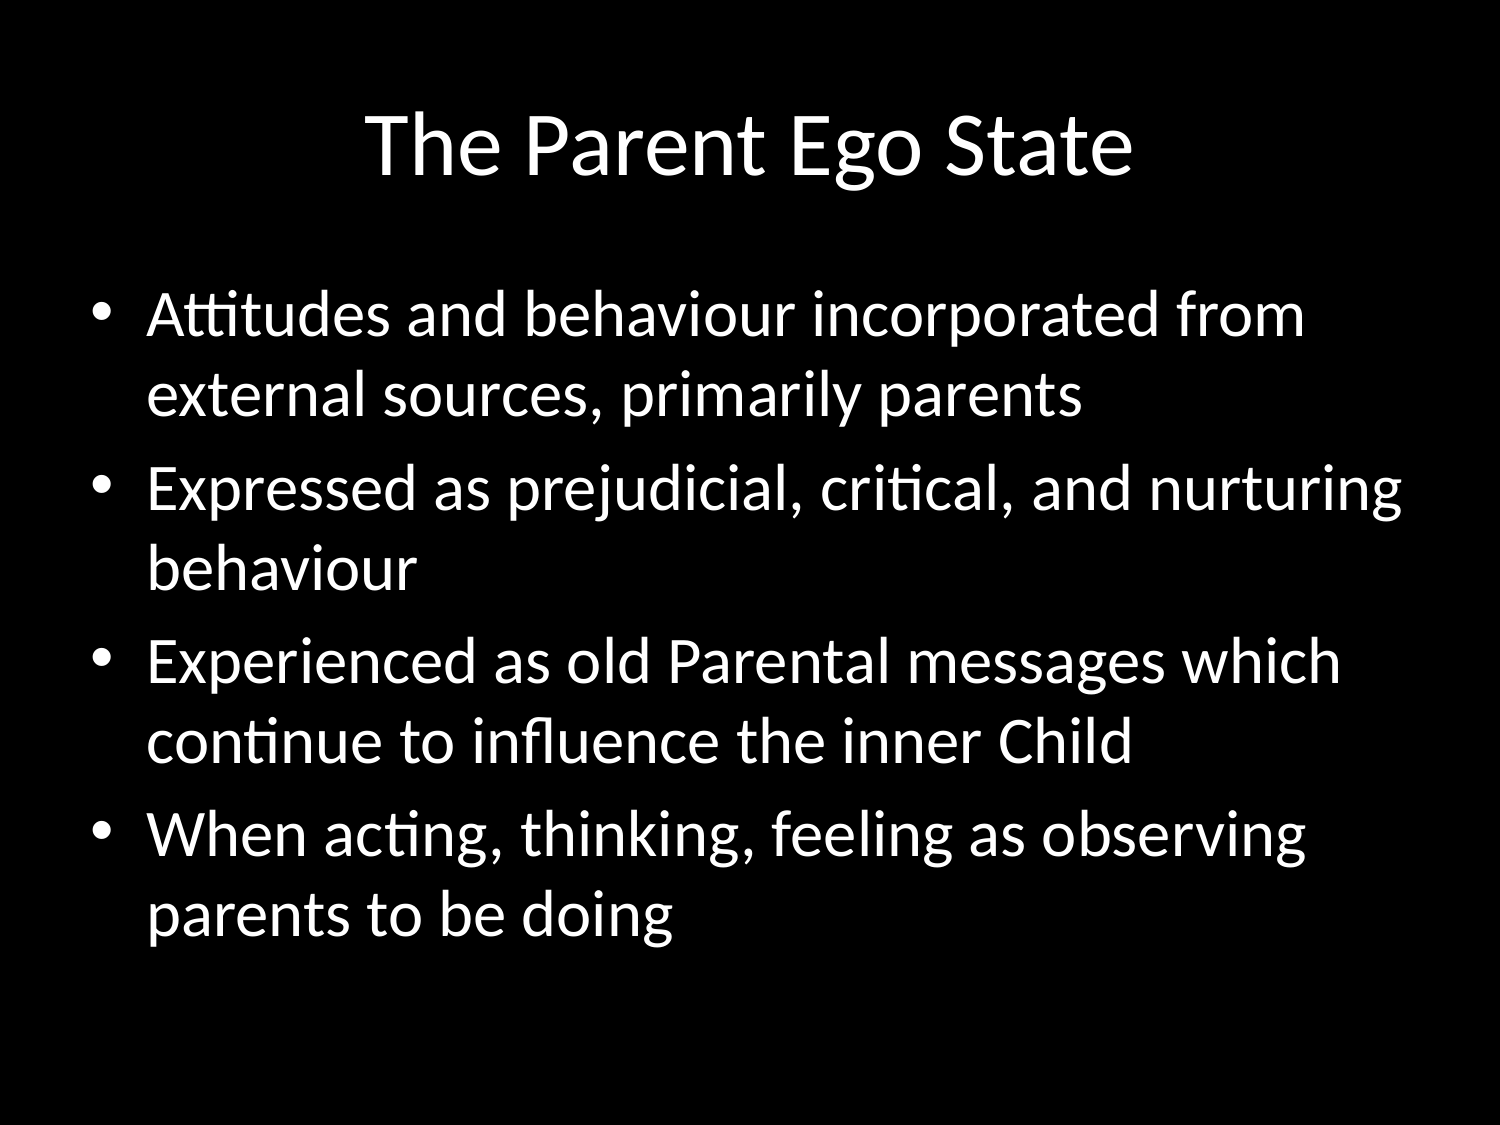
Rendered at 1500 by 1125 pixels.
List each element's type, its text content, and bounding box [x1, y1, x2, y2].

list Attitudes and behaviour incorporated from external sources, primarily parents Expressed as prejudicial, critical, and nurturing behaviour Experienced as old Parental messages which continue to influence the inner Child When acting, thinking, feeling as observing parents to be doing [75, 262, 1425, 1005]
title The Parent Ego State [75, 45, 1425, 233]
